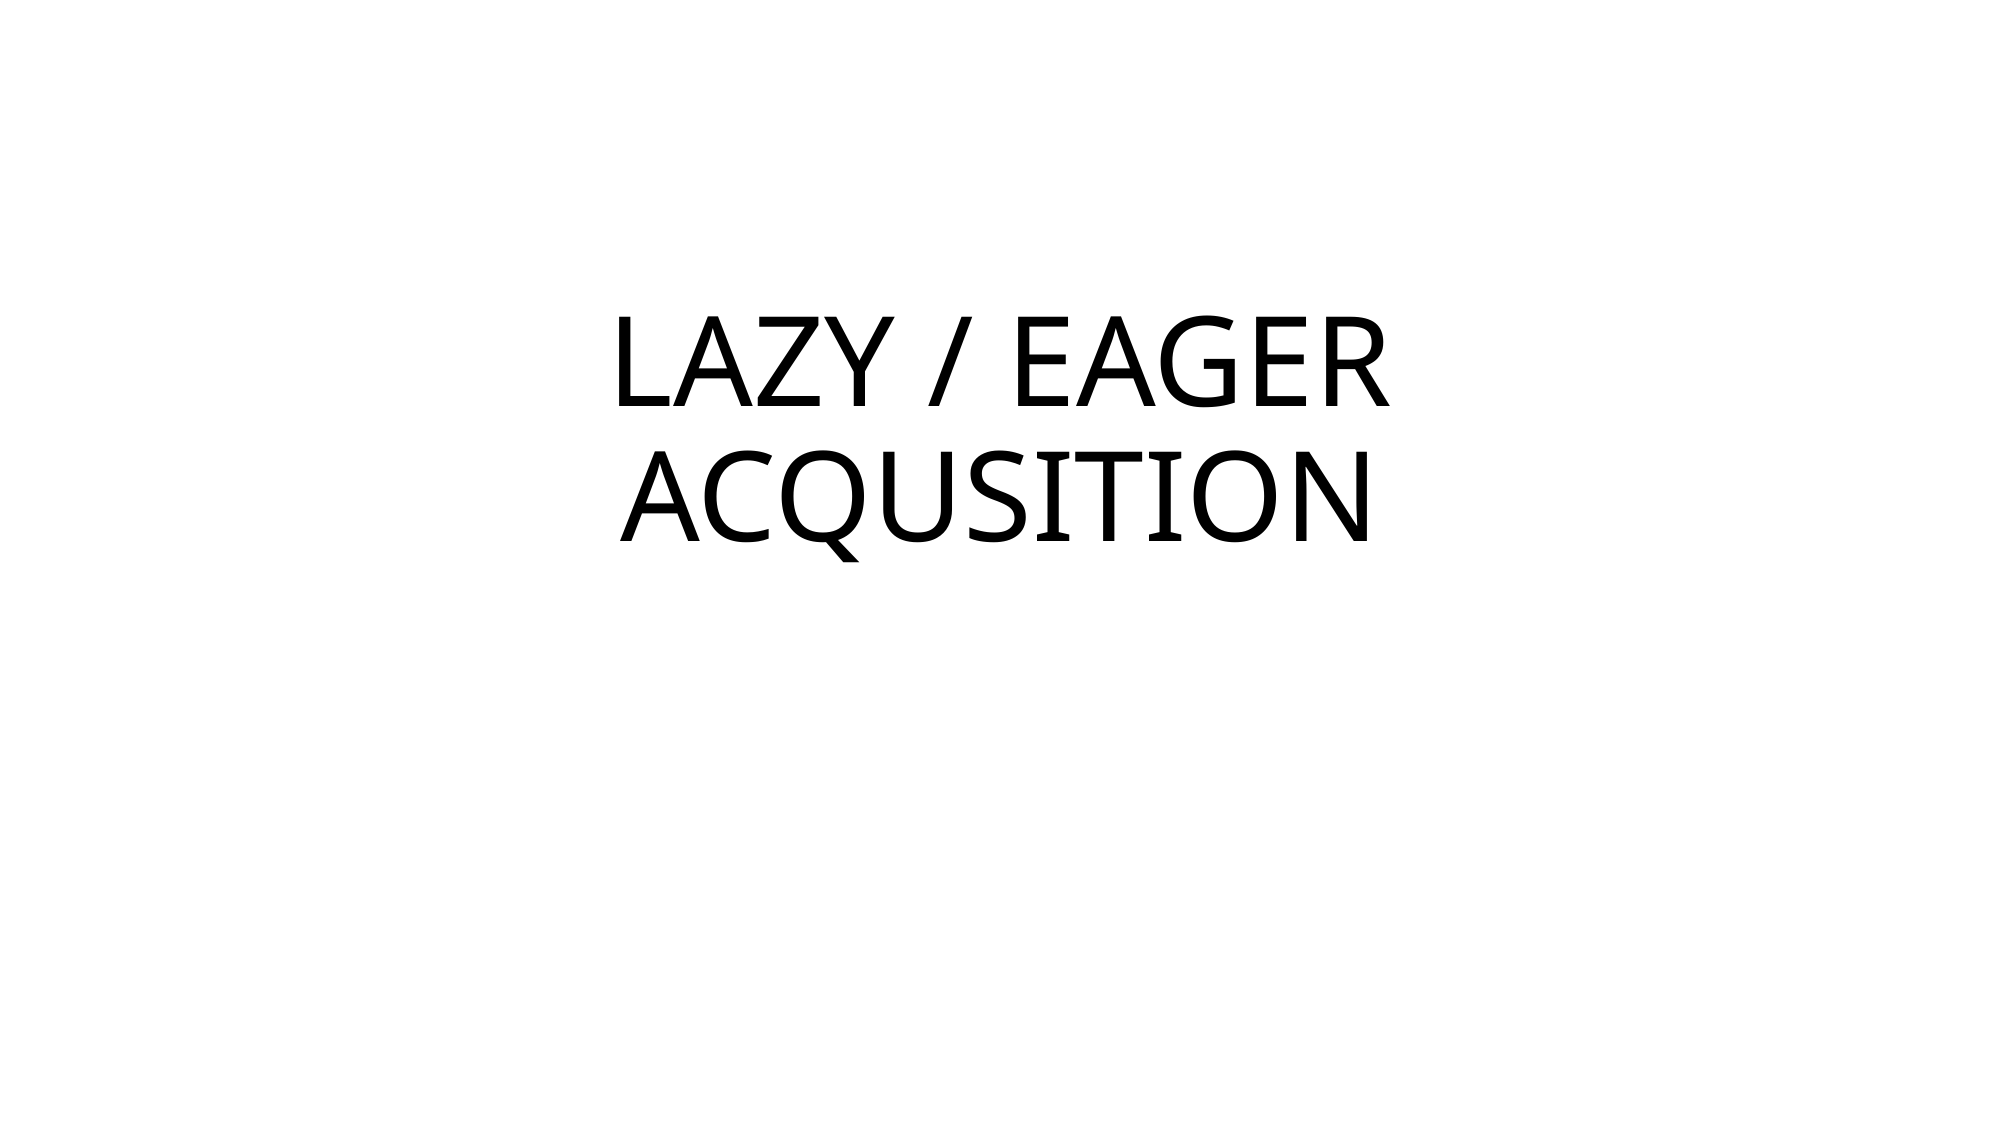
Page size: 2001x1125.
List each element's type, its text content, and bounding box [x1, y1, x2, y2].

title LAZY / EAGER ACQUSITION [249, 184, 1750, 576]
